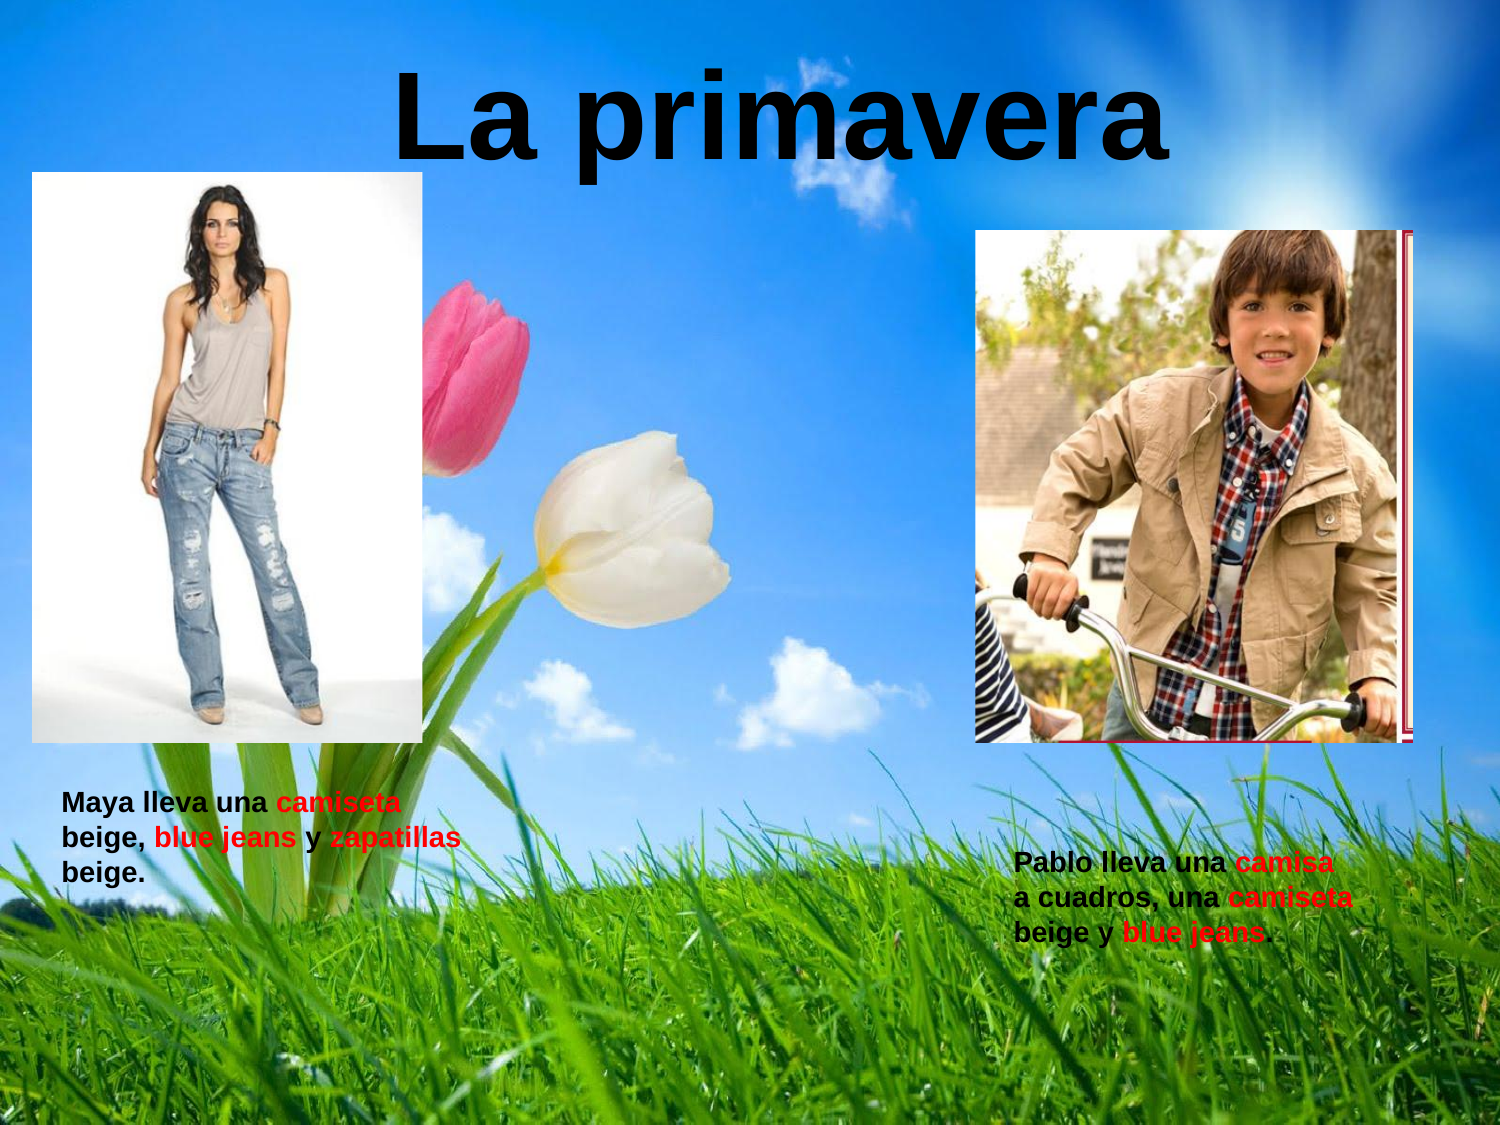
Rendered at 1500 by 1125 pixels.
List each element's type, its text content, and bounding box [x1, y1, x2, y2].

picture [0, 0, 1500, 1125]
text_box Pablo lleva una camisa a cuadros, una camiseta beige y blue jeans. [998, 828, 1373, 964]
text_box Maya lleva una camiseta beige, blue jeans y zapatillas beige. [46, 768, 479, 904]
text_box [32, 172, 423, 743]
text_box [975, 230, 1413, 743]
title La primavera [86, 0, 1437, 200]
